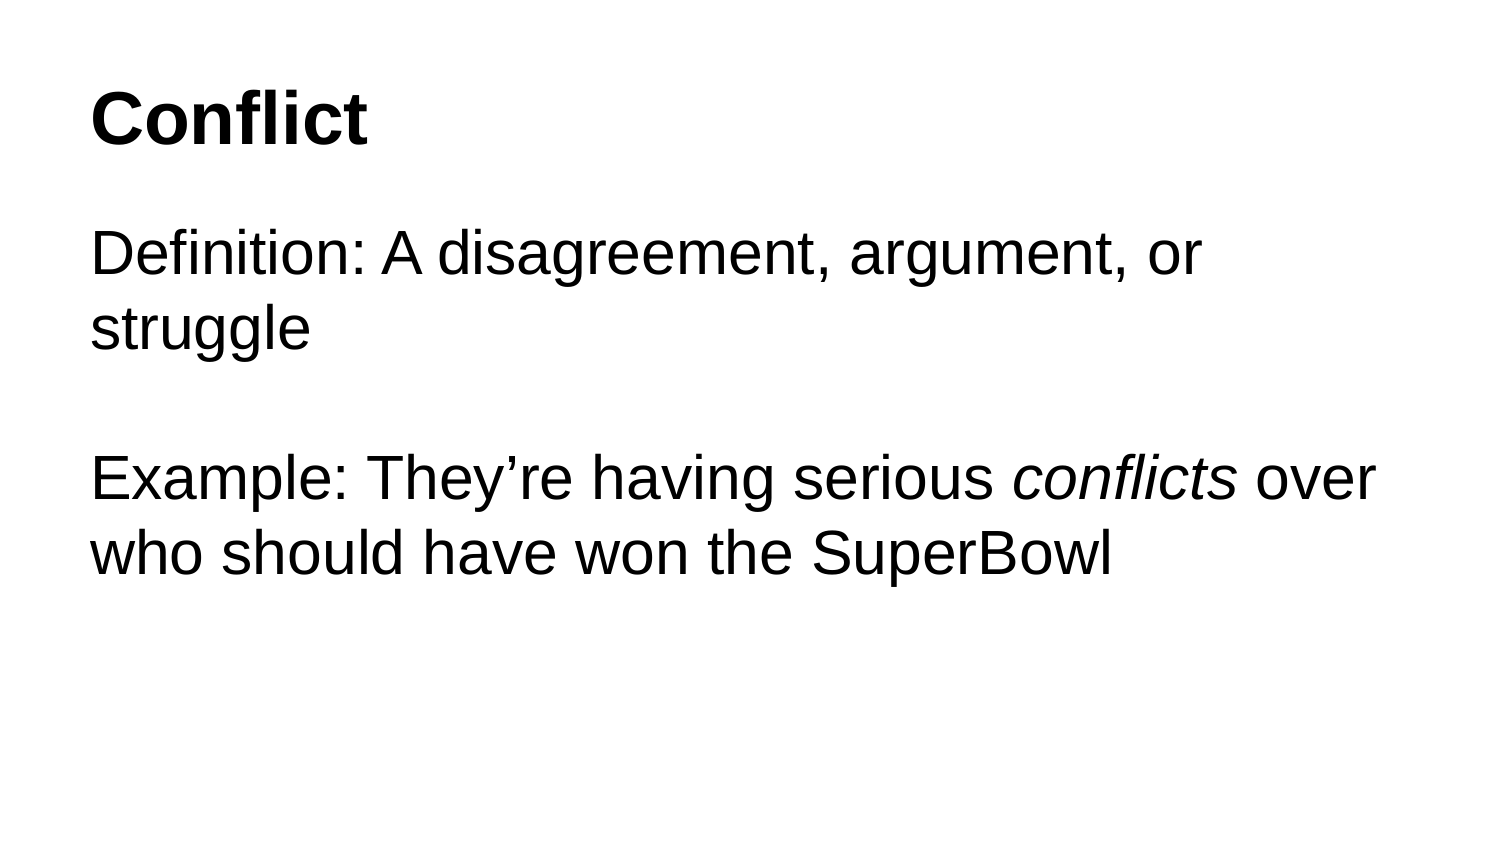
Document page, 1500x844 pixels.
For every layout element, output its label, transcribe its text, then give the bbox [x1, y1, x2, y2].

title Conflict [75, 33, 1425, 175]
list Definition: A disagreement, argument, or struggle Example: They’re having serious conflicts over who should have won the SuperBowl [75, 196, 1425, 808]
